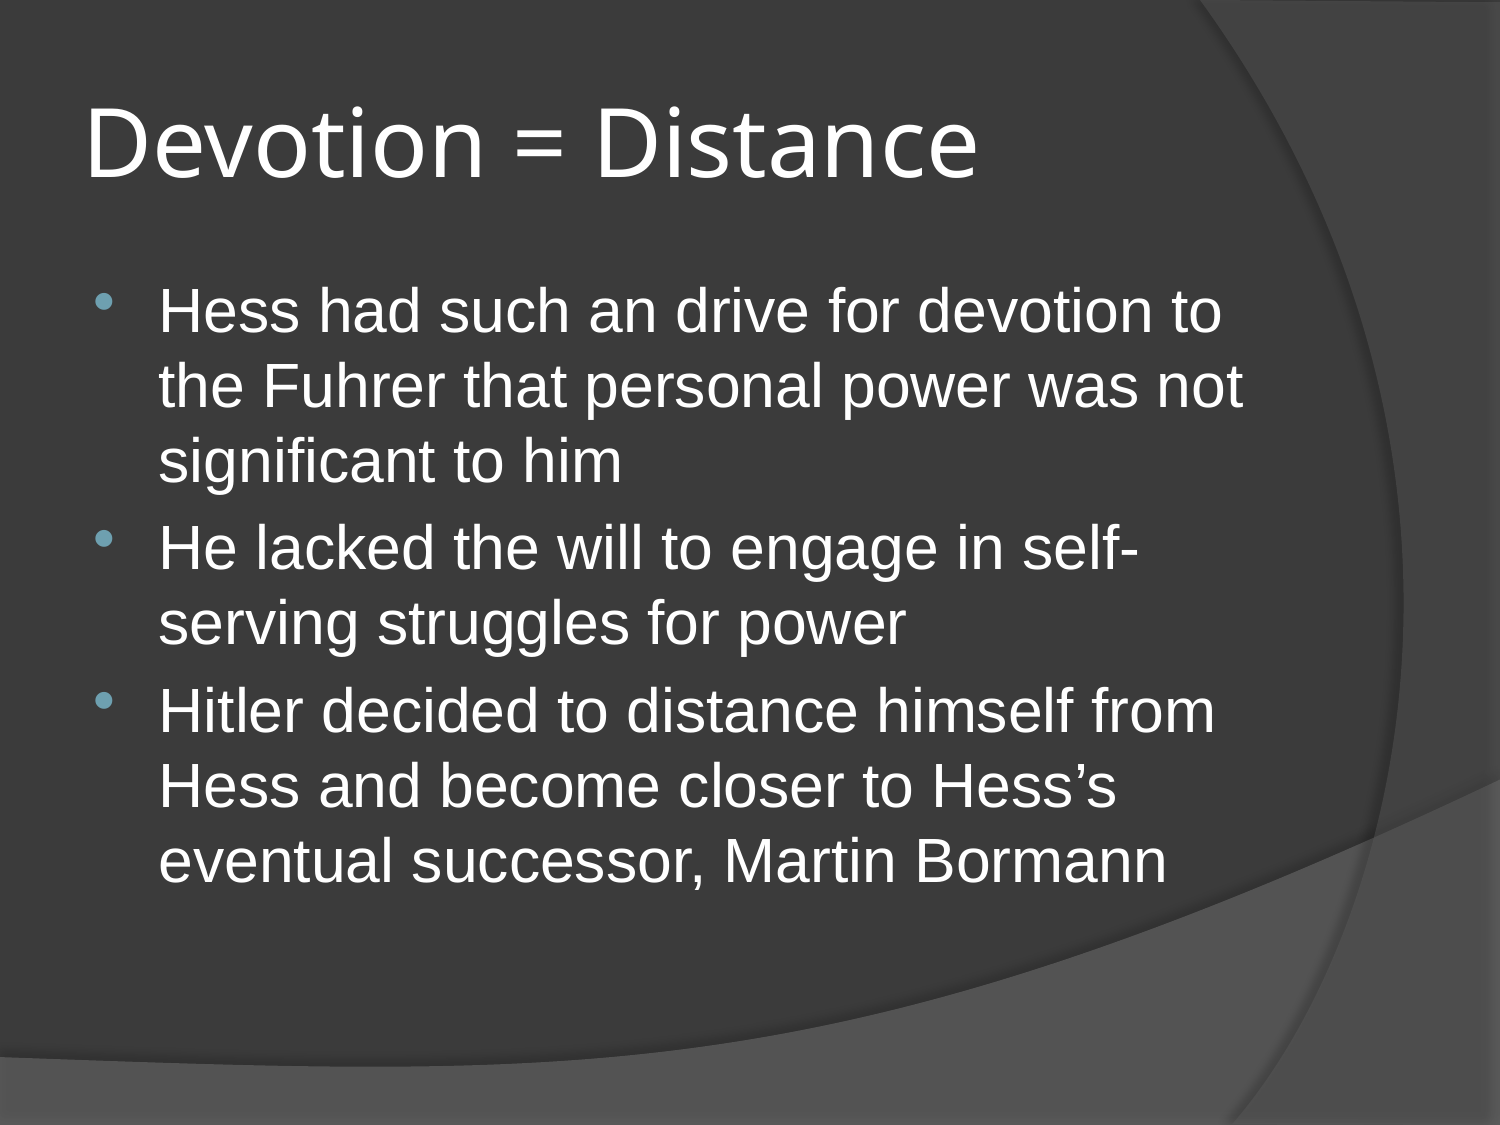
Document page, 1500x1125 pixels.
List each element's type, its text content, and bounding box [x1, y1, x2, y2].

title Devotion = Distance [75, 45, 1300, 233]
list Hess had such an drive for devotion to the Fuhrer that personal power was not significant to him He lacked the will to engage in self-serving struggles for power Hitler decided to distance himself from Hess and become closer to Hess’s eventual successor, Martin Bormann [75, 262, 1300, 1005]
